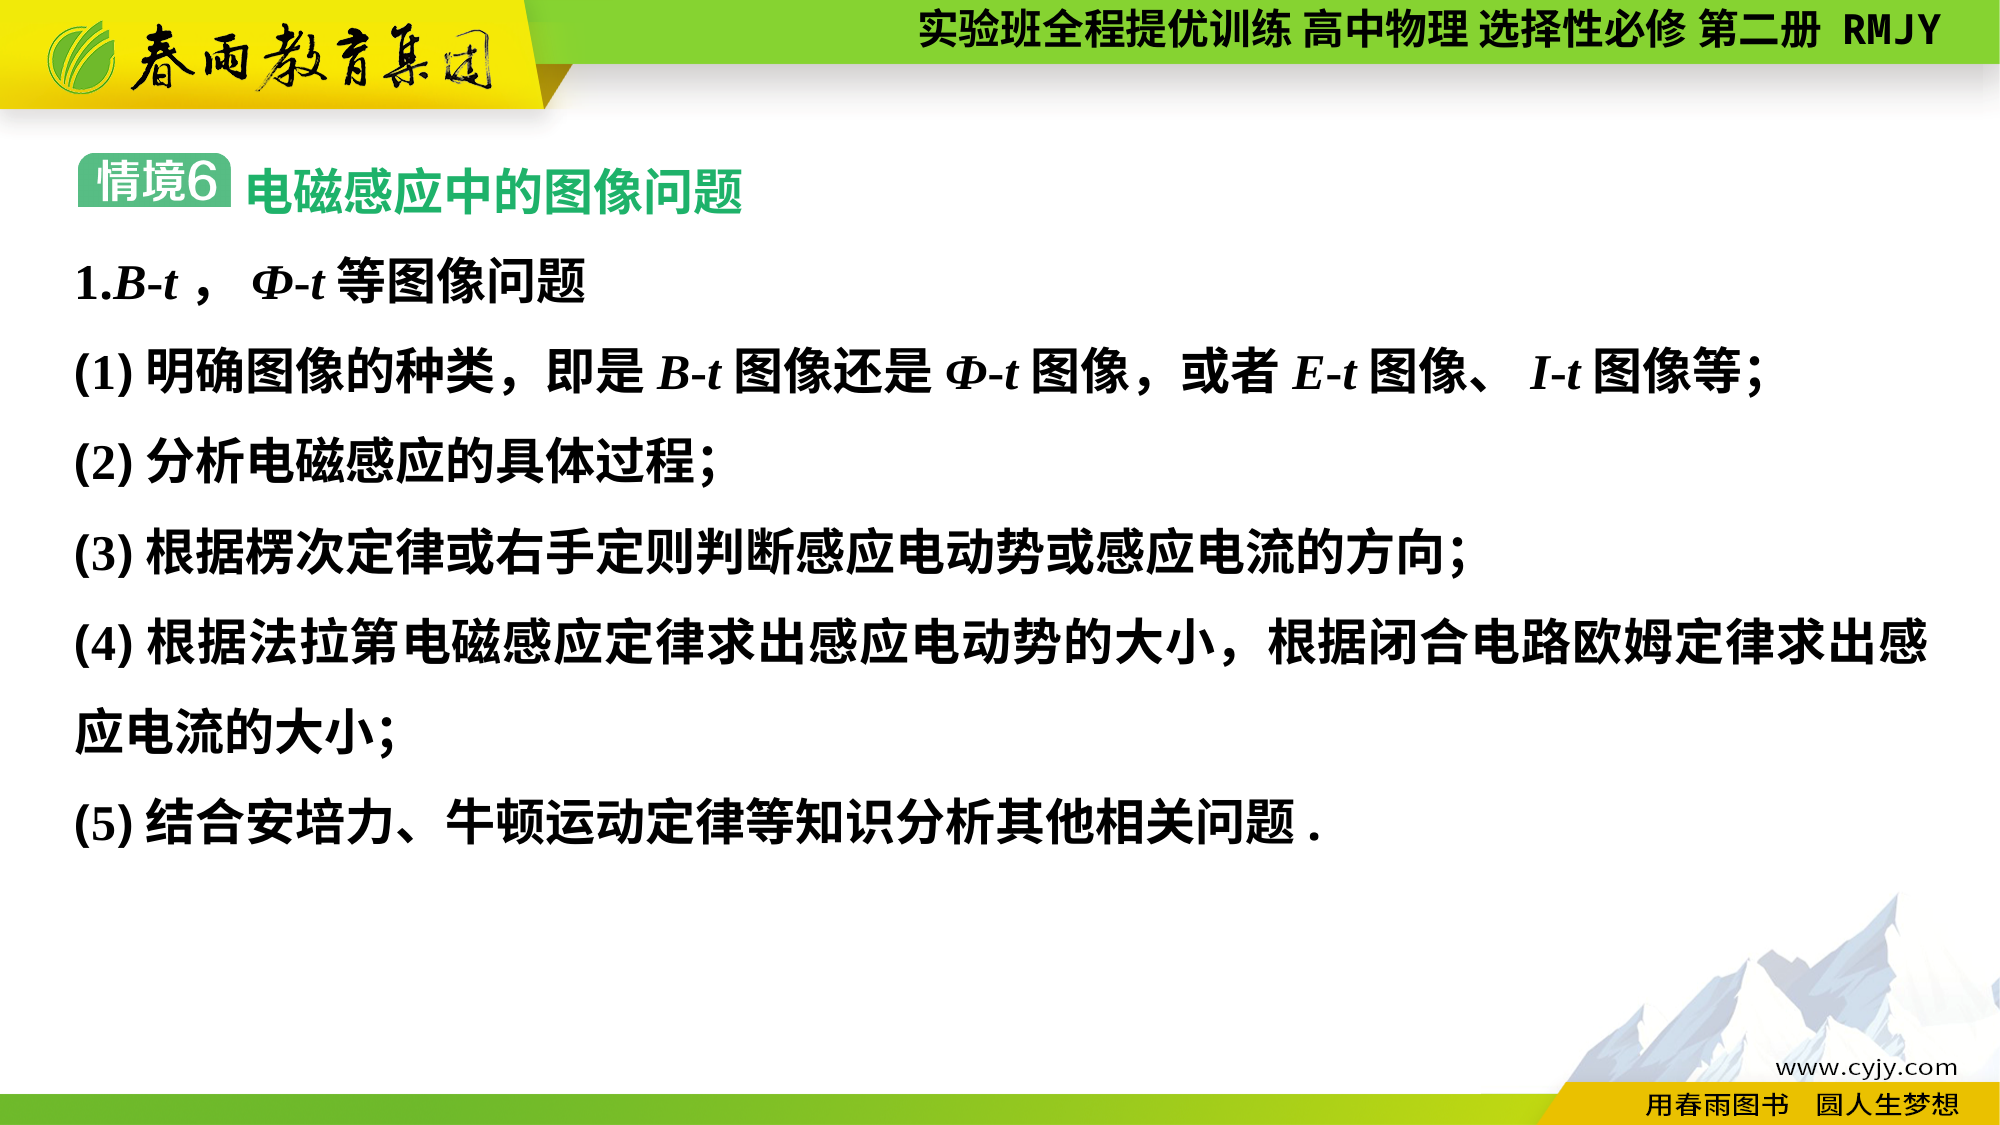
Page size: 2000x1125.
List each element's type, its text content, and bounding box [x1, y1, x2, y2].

list 电磁感应中的图像问题 1.B-t，Ф-t等图像问题 (1)明确图像的种类，即是B-t图像还是Ф-t图像，或者E-t图像、I-t图像等； (2)分析电磁感应的具体过程； (3)根据楞次定律或右手定则判断感应电动势或感应电流的方向； (4)根据法拉第电磁感应定律求出感应电动势的大小，根据闭合电路欧姆定律求出感应电流的大小； (5)结合安培力、牛顿运动定律等知识分析其他相关问题. [59, 122, 1944, 865]
picture [0, 0, 2000, 1125]
